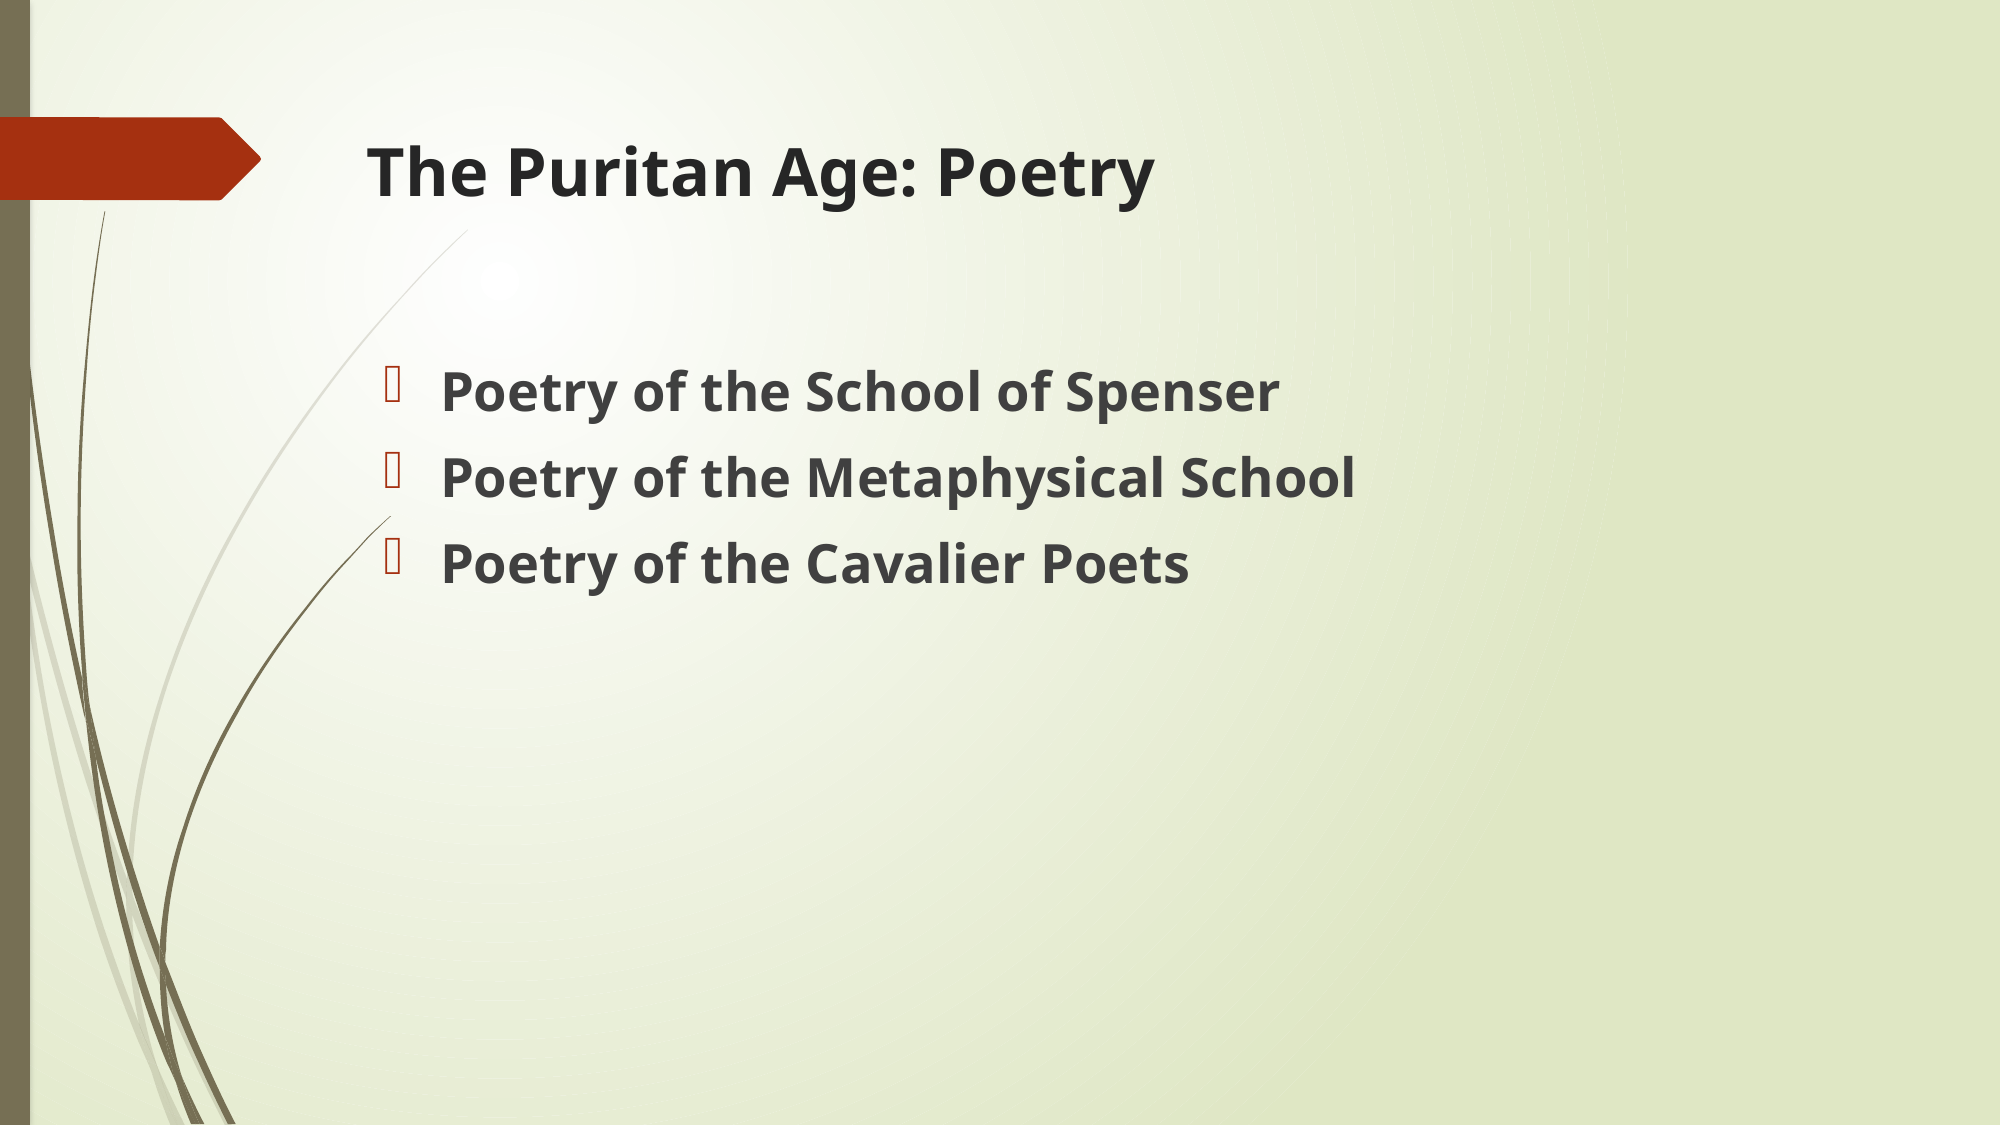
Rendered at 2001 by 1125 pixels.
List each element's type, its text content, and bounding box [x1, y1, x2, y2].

title The Puritan Age: Poetry [351, 122, 1814, 333]
list Poetry of the School of Spenser Poetry of the Metaphysical School Poetry of the Cavalier Poets [368, 350, 1892, 970]
